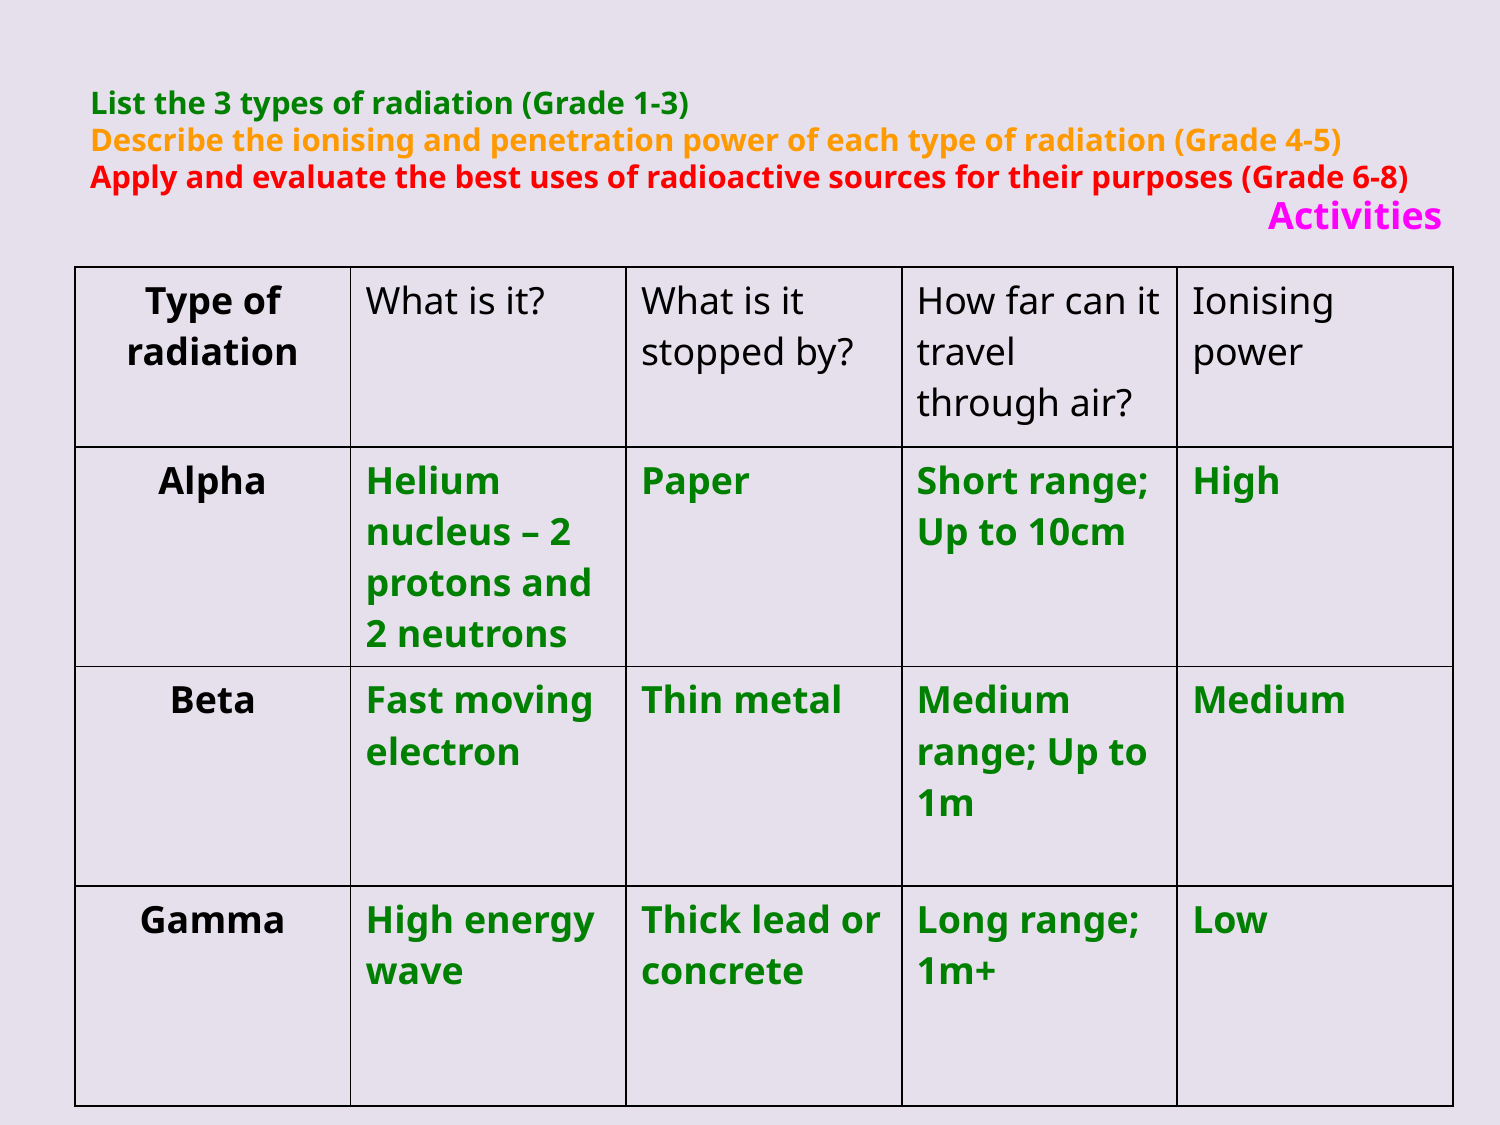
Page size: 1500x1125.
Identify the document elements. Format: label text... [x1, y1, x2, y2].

table_cell Helium nucleus – 2 protons and 2 neutrons [351, 448, 625, 666]
table_header How far can it travel through air? [903, 268, 1176, 446]
table_cell Thin metal [627, 667, 901, 885]
table_header Ionising power [1178, 268, 1452, 446]
table_header Type of radiation [76, 268, 350, 446]
table_cell Low [1178, 887, 1452, 1105]
table_cell Fast moving electron [351, 667, 625, 885]
table_cell Alpha [76, 448, 350, 666]
table_cell Long range; 1m+ [903, 887, 1176, 1105]
table_header What is it? [351, 268, 625, 446]
table_header What is it stopped by? [627, 268, 901, 446]
table_cell Thick lead or concrete [627, 887, 901, 1105]
text_box Activities [1253, 184, 1458, 245]
table_cell Gamma [76, 887, 350, 1105]
table_cell High [1178, 448, 1452, 666]
table_cell Paper [627, 448, 901, 666]
table_cell Medium [1178, 667, 1452, 885]
table_cell High energy wave [351, 887, 625, 1105]
table_cell Short range; Up to 10cm [903, 448, 1176, 666]
title List the 3 types of radiation (Grade 1-3) Describe the ionising and penetration power of each type of radiation (Grade 4-5) Apply and evaluate the best uses of radioactive sources for their purposes (Grade 6-8) [75, 45, 1425, 233]
table_cell Medium range; Up to 1m [903, 667, 1176, 885]
table_cell Beta [76, 667, 350, 885]
